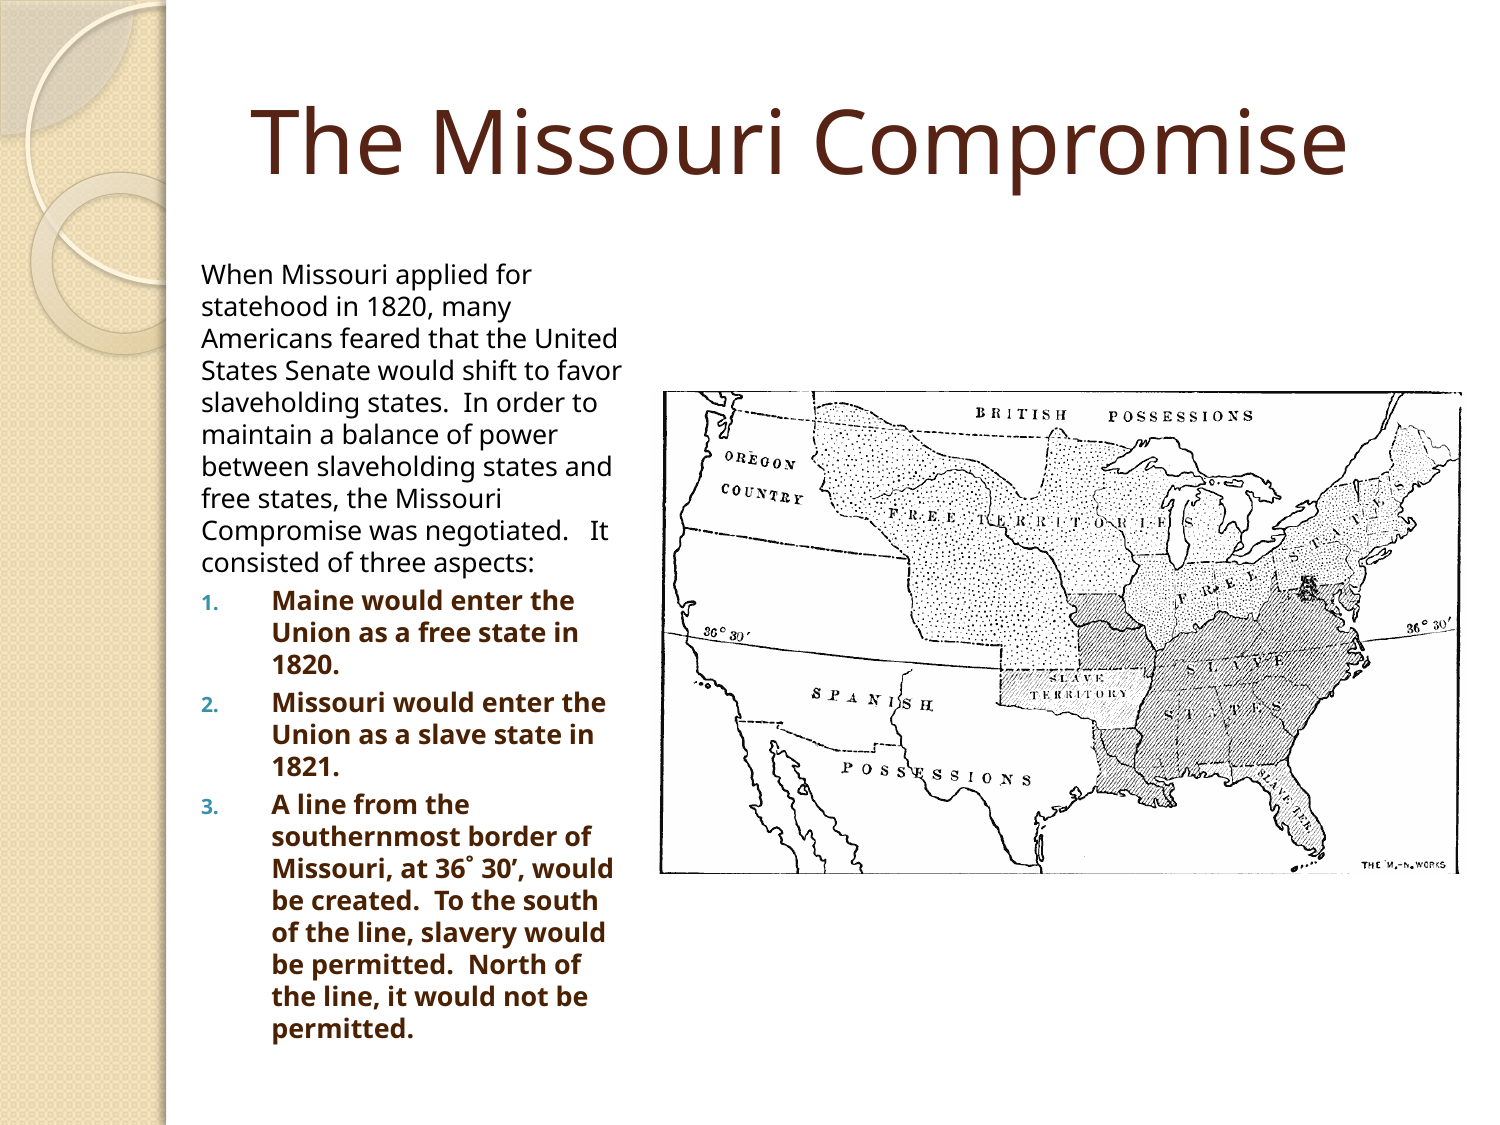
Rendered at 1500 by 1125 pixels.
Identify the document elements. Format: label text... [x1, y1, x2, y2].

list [649, 390, 1466, 875]
title The Missouri Compromise [235, 45, 1466, 233]
list When Missouri applied for statehood in 1820, many Americans feared that the United States Senate would shift to favor slaveholding states. In order to maintain a balance of power between slaveholding states and free states, the Missouri Compromise was negotiated. It consisted of three aspects: Maine would enter the Union as a free state in 1820. Missouri would enter the Union as a slave state in 1821. A line from the southernmost border of Missouri, at 36˚ 30’, would be created. To the south of the line, slavery would be permitted. North of the line, it would not be permitted. [174, 249, 638, 1100]
